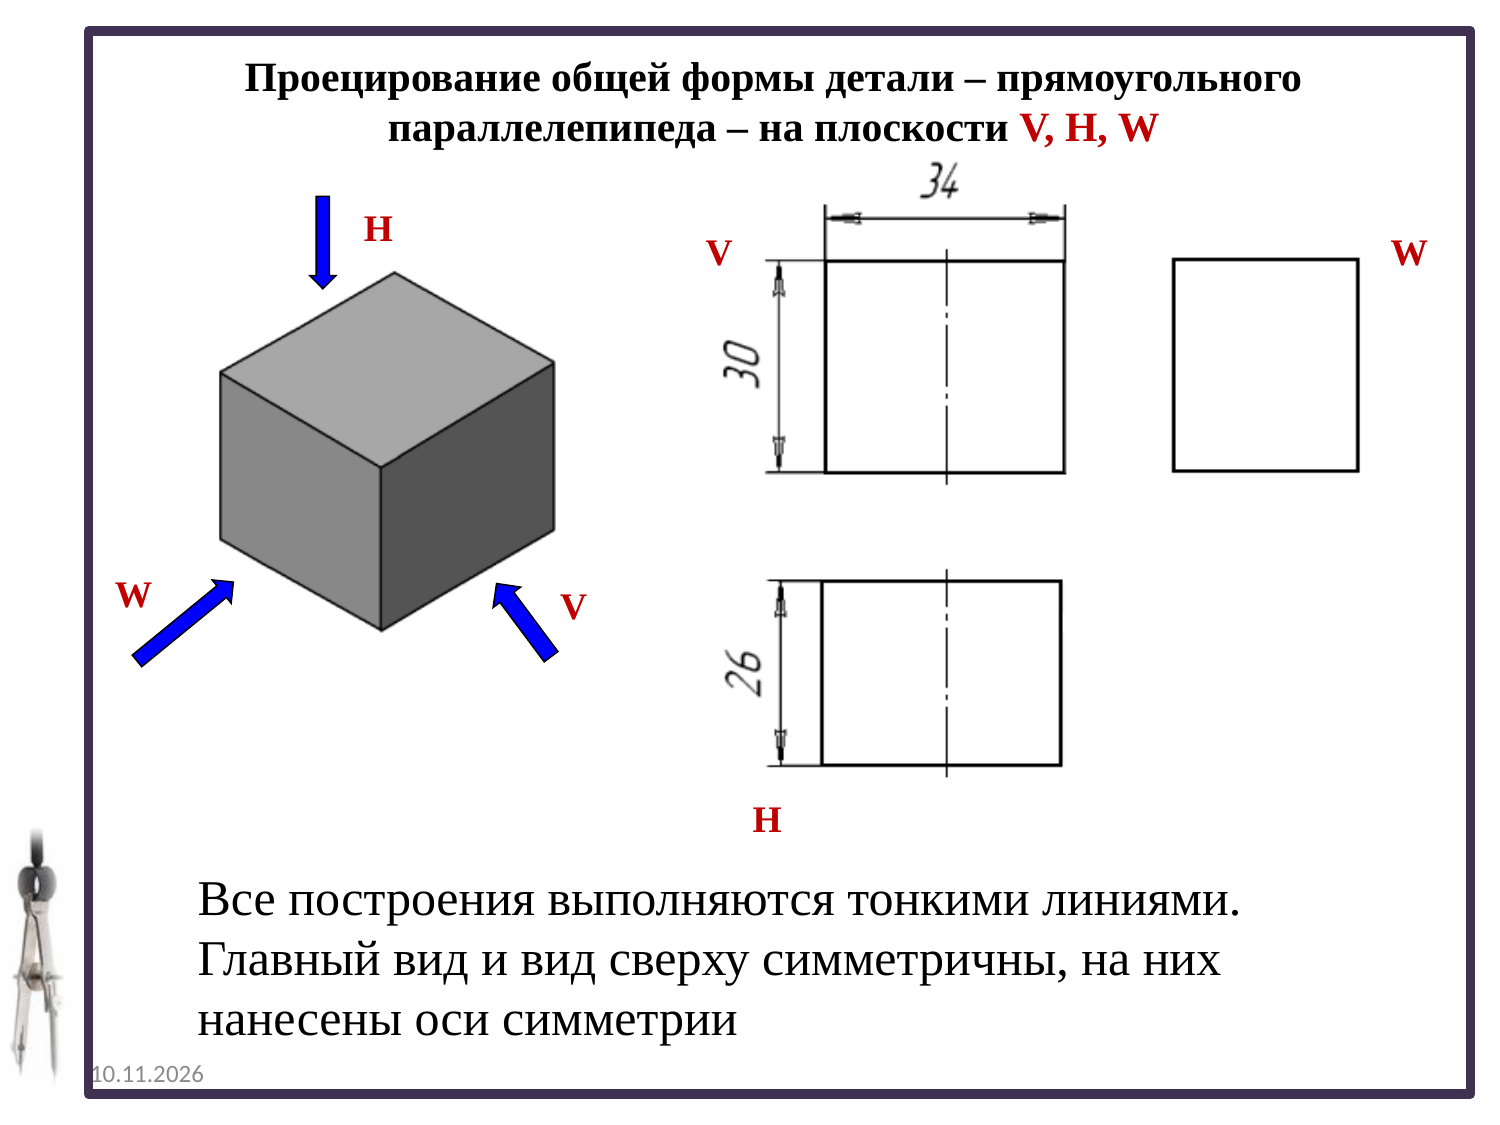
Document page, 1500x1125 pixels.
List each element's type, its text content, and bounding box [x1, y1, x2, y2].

text_box [86, 29, 1473, 1096]
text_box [100, 195, 585, 666]
text_box Все построения выполняются тонкими линиями. Главный вид и вид сверху симметричны, на них нанесены оси симметрии [182, 857, 1447, 1053]
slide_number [75, 1042, 425, 1103]
text_box Проецирование общей формы детали – прямоугольного параллелепипеда – на плоскости V, H, W [88, 42, 1459, 158]
picture [0, 822, 72, 1095]
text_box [690, 148, 1412, 849]
